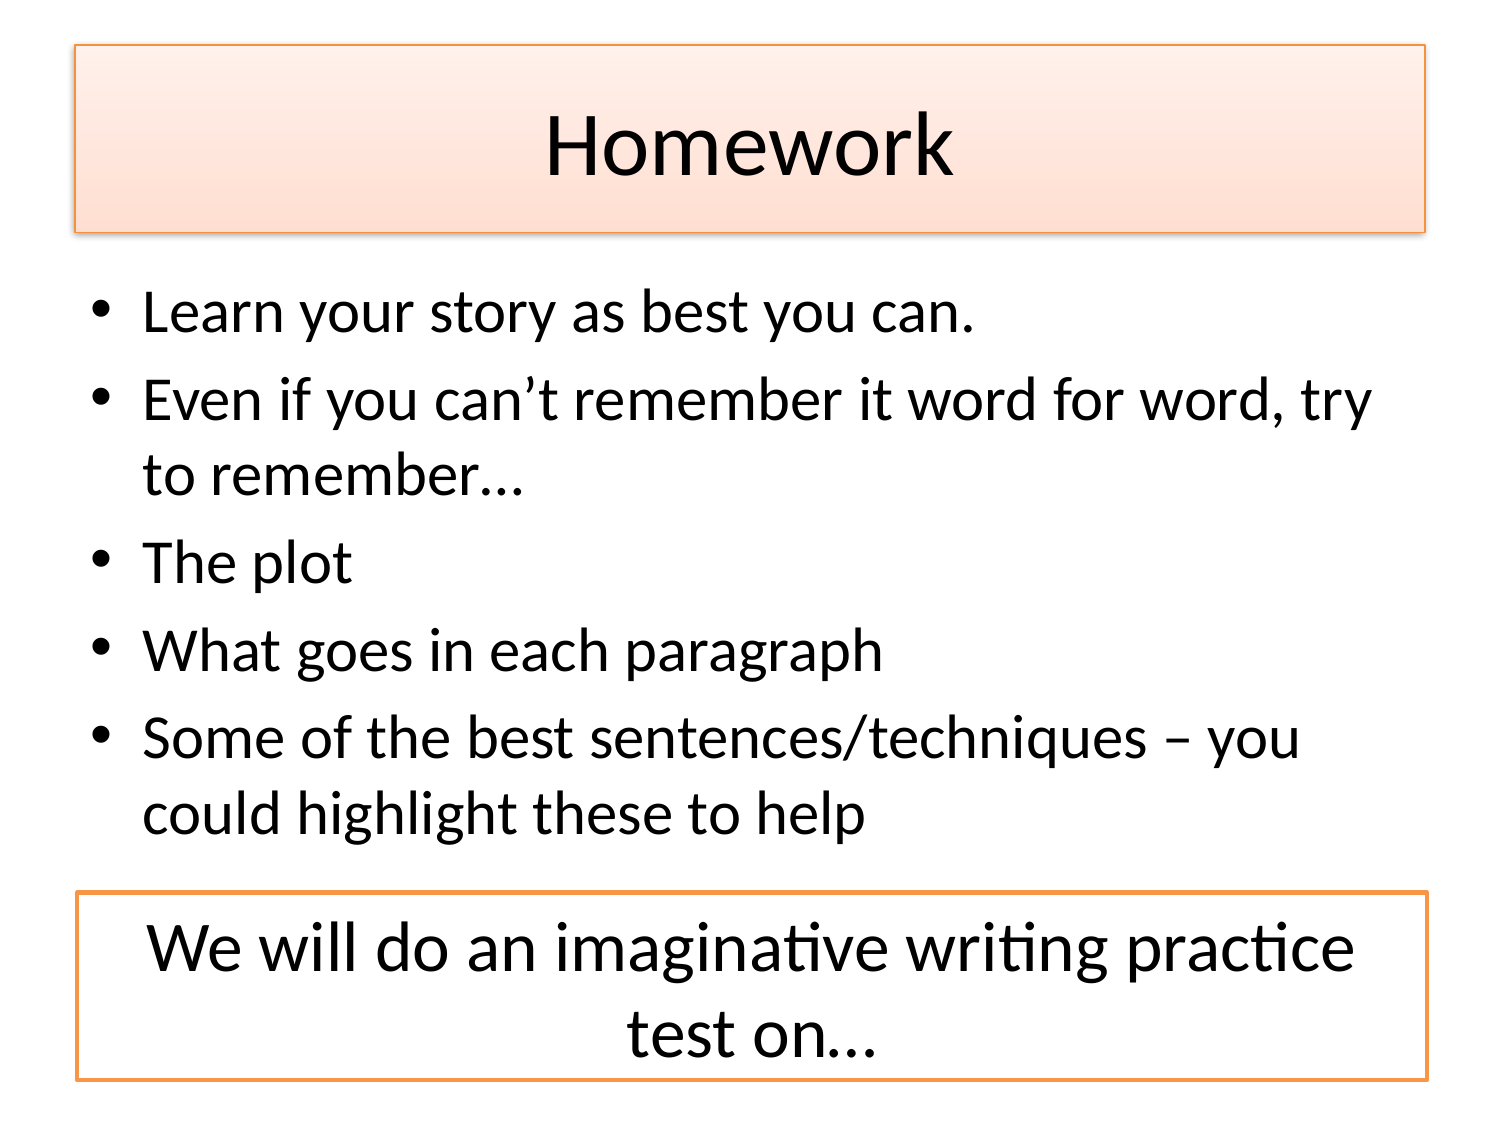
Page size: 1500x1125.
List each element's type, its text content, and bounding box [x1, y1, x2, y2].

text_box We will do an imaginative writing practice test on… [75, 890, 1429, 1082]
title Homework [74, 44, 1426, 233]
list Learn your story as best you can. Even if you can’t remember it word for word, try to remember… The plot What goes in each paragraph Some of the best sentences/techniques – you could highlight these to help [75, 262, 1425, 858]
